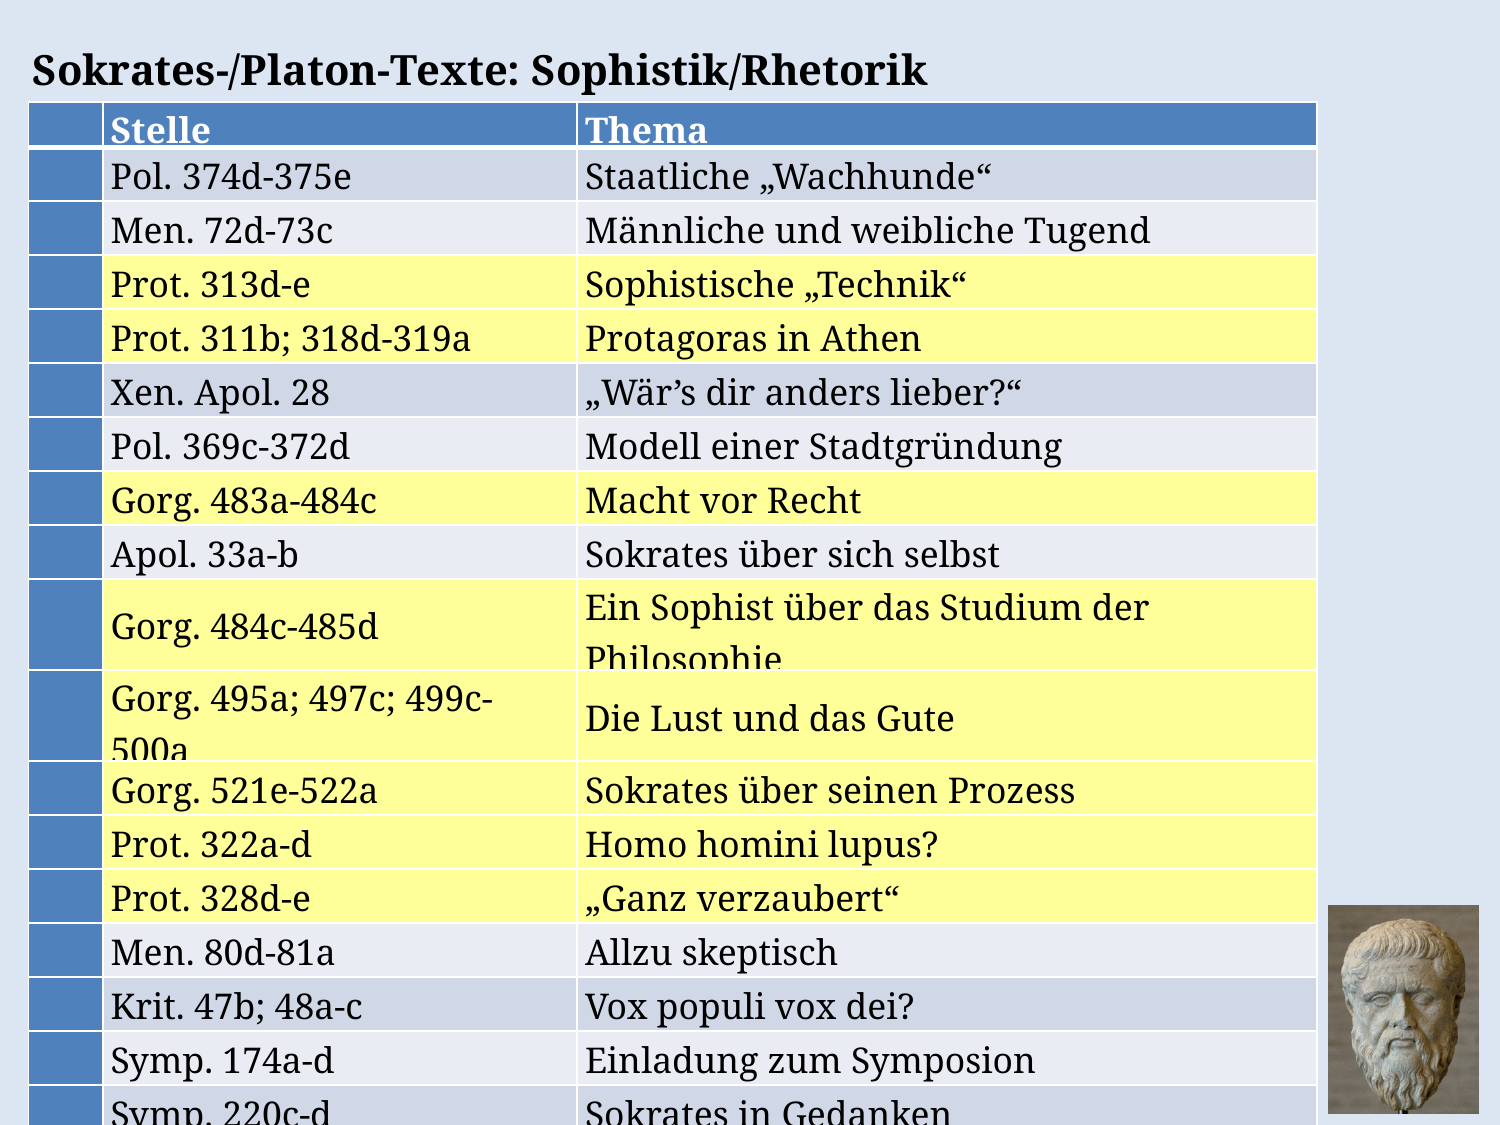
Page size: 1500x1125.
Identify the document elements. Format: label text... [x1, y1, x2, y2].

table_cell „Ganz verzaubert“ [578, 870, 1316, 922]
table_cell [29, 202, 102, 254]
table_cell [29, 978, 102, 1030]
table_cell [29, 1032, 102, 1084]
table_cell [29, 1086, 102, 1125]
table_cell [29, 816, 102, 868]
table_cell Staatliche „Wachhunde“ [578, 150, 1316, 200]
table_header [29, 103, 102, 145]
table_cell „Wär’s dir anders lieber?“ [578, 364, 1316, 416]
table_cell Männliche und weibliche Tugend [578, 202, 1316, 254]
table_cell [29, 870, 102, 922]
picture [1328, 904, 1479, 1114]
table_cell Pol. 369c-372d [104, 418, 576, 470]
table_cell Prot. 322a-d [104, 816, 576, 868]
table_cell Prot. 328d-e [104, 870, 576, 922]
table_cell Sokrates über seinen Prozess [578, 762, 1316, 814]
table_cell [29, 762, 102, 814]
table_cell Die Lust und das Gute [578, 671, 1316, 760]
table_cell [29, 526, 102, 578]
table_cell Men. 72d-73c [104, 202, 576, 254]
table_header Stelle [104, 103, 576, 145]
table_cell Homo homini lupus? [578, 816, 1316, 868]
table_cell Prot. 311b; 318d-319a [104, 310, 576, 362]
table_cell Einladung zum Symposion [578, 1032, 1316, 1084]
table_cell [29, 671, 102, 760]
table_cell Symp. 174a-d [104, 1032, 576, 1084]
table_cell Prot. 313d-e [104, 256, 576, 308]
table_cell Ein Sophist über das Studium der Philosophie [578, 580, 1316, 669]
table_header Thema [578, 103, 1316, 145]
table_cell [29, 310, 102, 362]
table_cell [29, 418, 102, 470]
table_cell Krit. 47b; 48a-c [104, 978, 576, 1030]
table_cell Apol. 33a-b [104, 526, 576, 578]
table_cell Sokrates in Gedanken [578, 1086, 1316, 1125]
table_cell Gorg. 484c-485d [104, 580, 576, 669]
table_cell Vox populi vox dei? [578, 978, 1316, 1030]
table_cell Men. 80d-81a [104, 924, 576, 976]
table_cell [29, 150, 102, 200]
table_cell Pol. 374d-375e [104, 150, 576, 200]
table_cell [29, 580, 102, 669]
table_cell Sophistische „Technik“ [578, 256, 1316, 308]
table_cell Macht vor Recht [578, 472, 1316, 524]
table_cell Gorg. 521e-522a [104, 762, 576, 814]
table_cell Modell einer Stadtgründung [578, 418, 1316, 470]
table_cell Symp. 220c-d [104, 1086, 576, 1125]
table_cell Gorg. 483a-484c [104, 472, 576, 524]
table_cell [29, 924, 102, 976]
table_cell Xen. Apol. 28 [104, 364, 576, 416]
table_cell [29, 364, 102, 416]
table_cell Protagoras in Athen [578, 310, 1316, 362]
table_cell Allzu skeptisch [578, 924, 1316, 976]
table_cell [29, 256, 102, 308]
table_cell Sokrates über sich selbst [578, 526, 1316, 578]
table_cell [29, 472, 102, 524]
table_cell Gorg. 495a; 497c; 499c-500a [104, 671, 576, 760]
text_box Sokrates-/Platon-Texte: Sophistik/Rhetorik [17, 36, 1424, 101]
